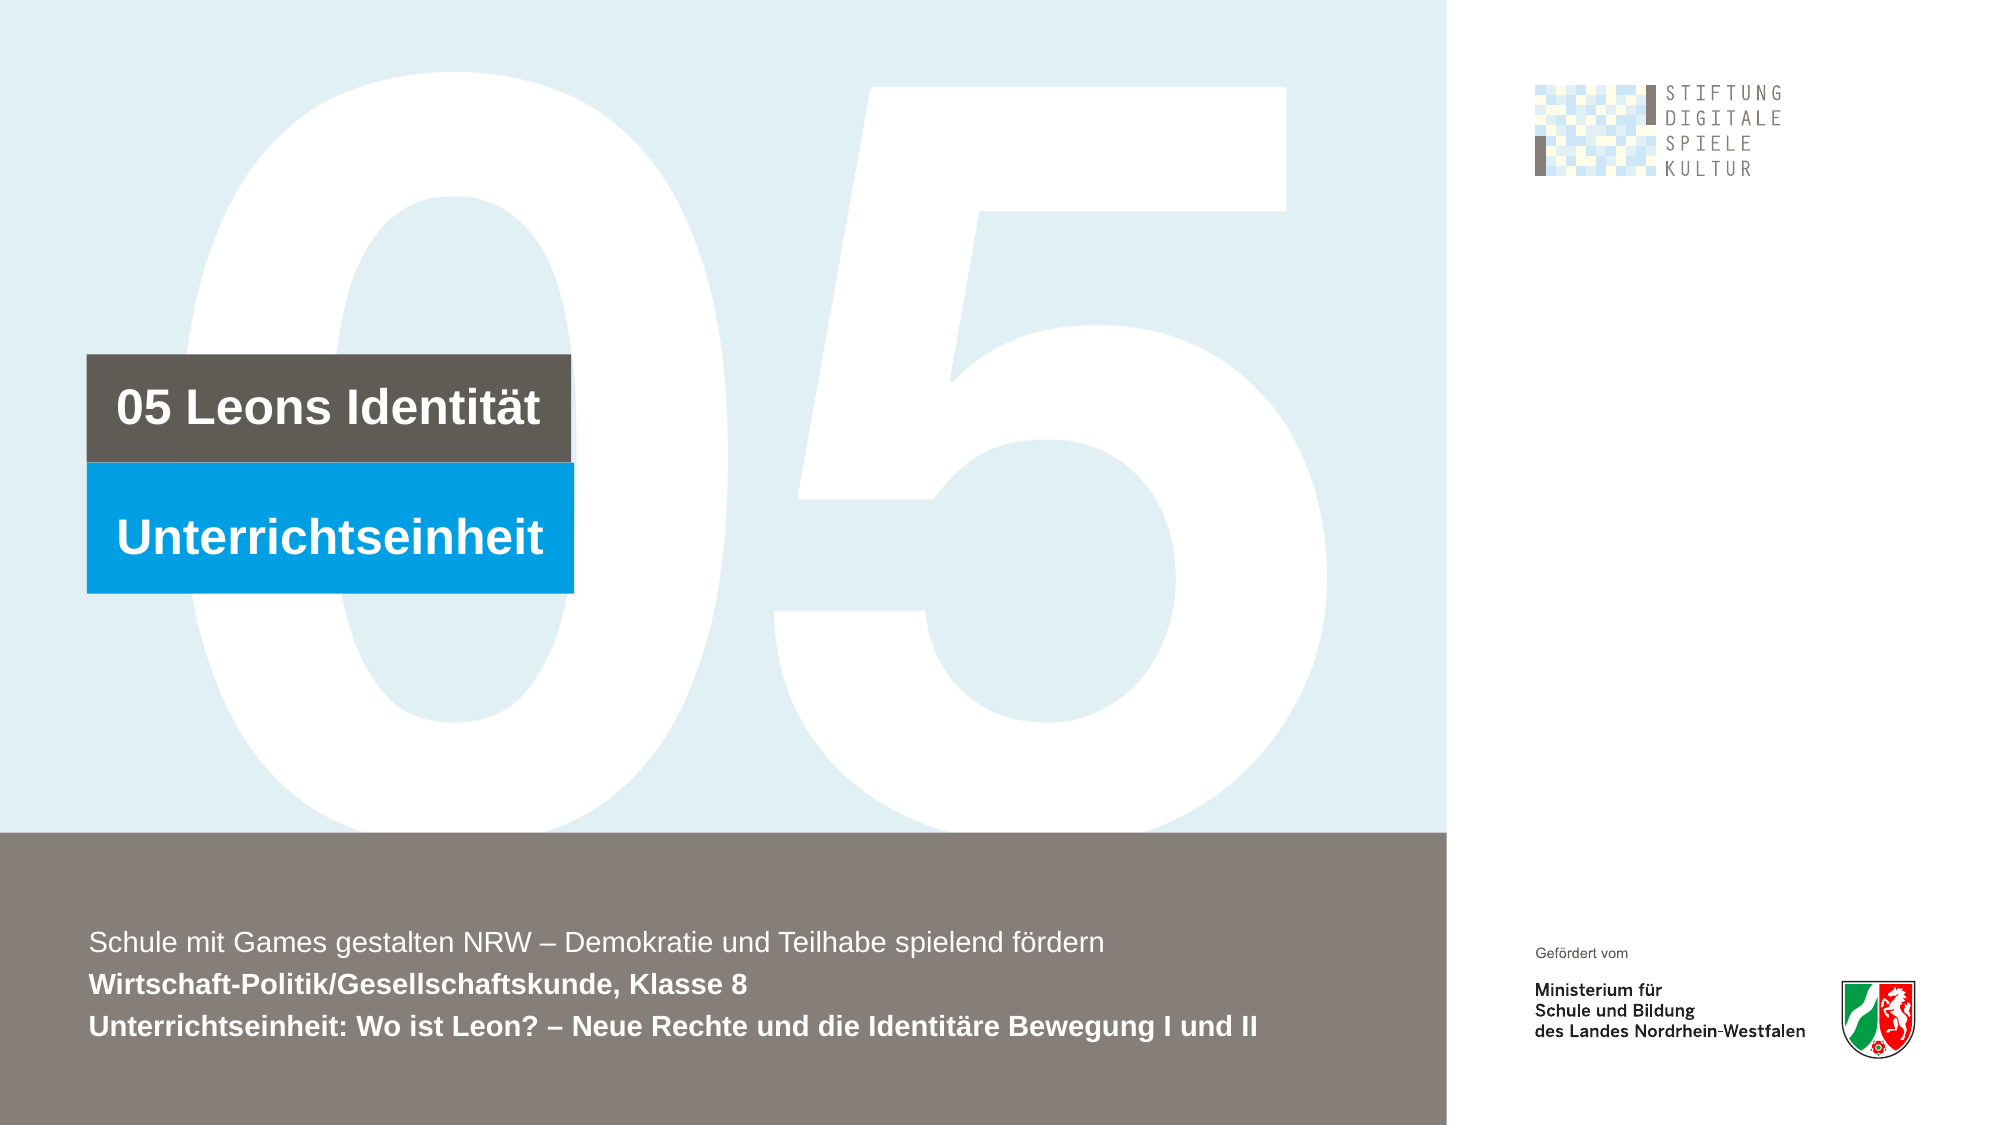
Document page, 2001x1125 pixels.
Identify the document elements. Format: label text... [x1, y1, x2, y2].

picture [0, 0, 2000, 1125]
list Schule mit Games gestalten NRW – Demokratie und Teilhabe spielend fördern Wirtschaft-Politik/Gesellschaftskunde, Klasse 8 Unterrichtseinheit: Wo ist Leon? – Neue Rechte und die Identitäre Bewegung I und II [88, 914, 1285, 1043]
